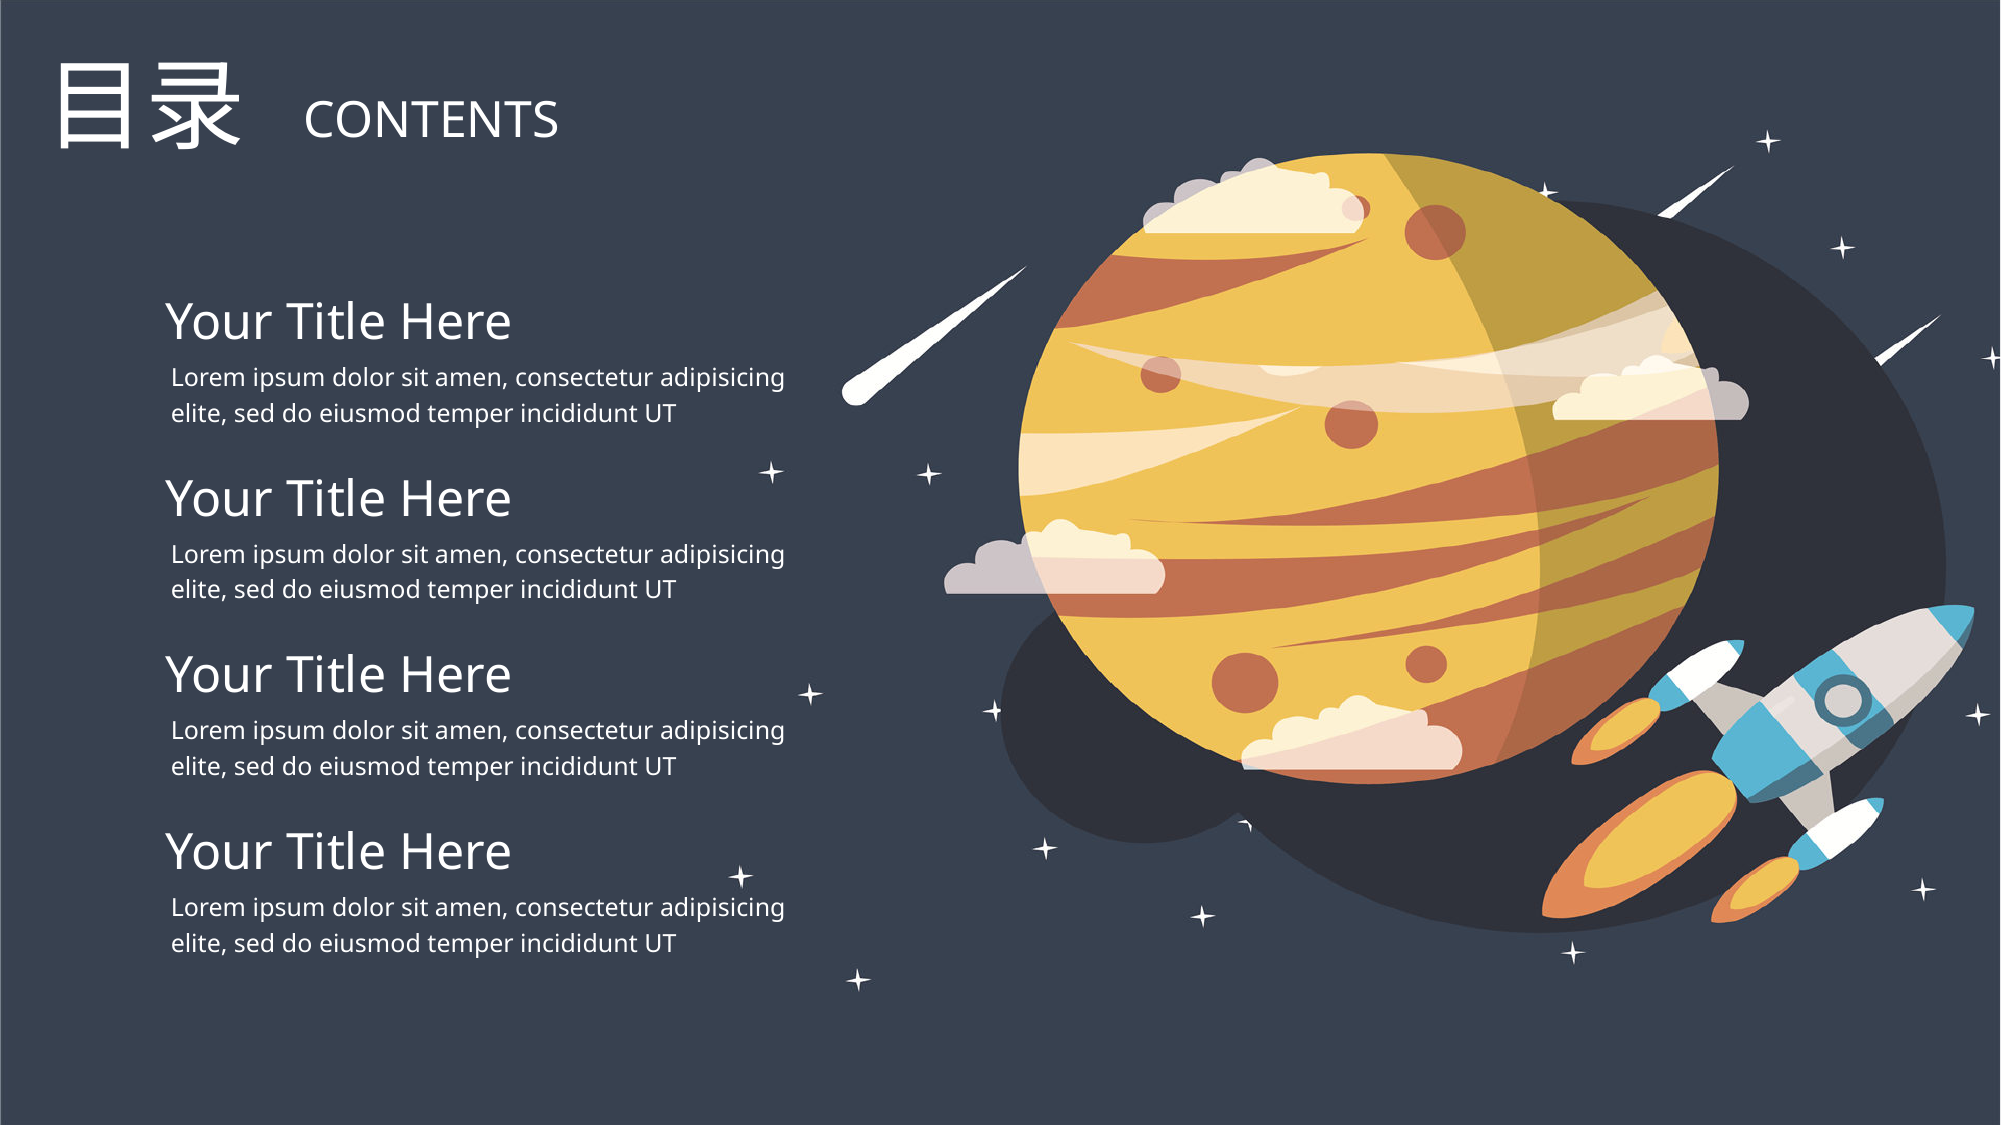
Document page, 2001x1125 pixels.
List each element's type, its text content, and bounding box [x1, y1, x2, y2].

text_box Lorem ipsum dolor sit amen, consectetur adipisicing elite, sed do eiusmod temper incididunt UT [150, 345, 820, 460]
text_box Your Title Here [150, 458, 598, 534]
text_box Your Title Here [150, 635, 598, 711]
picture [0, 0, 2001, 1125]
text_box Your Title Here [150, 282, 598, 357]
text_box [30, 34, 647, 171]
text_box Lorem ipsum dolor sit amen, consectetur adipisicing elite, sed do eiusmod temper incididunt UT [150, 875, 820, 990]
text_box Lorem ipsum dolor sit amen, consectetur adipisicing elite, sed do eiusmod temper incididunt UT [150, 522, 820, 637]
text_box Your Title Here [150, 812, 598, 887]
text_box Lorem ipsum dolor sit amen, consectetur adipisicing elite, sed do eiusmod temper incididunt UT [150, 698, 820, 813]
